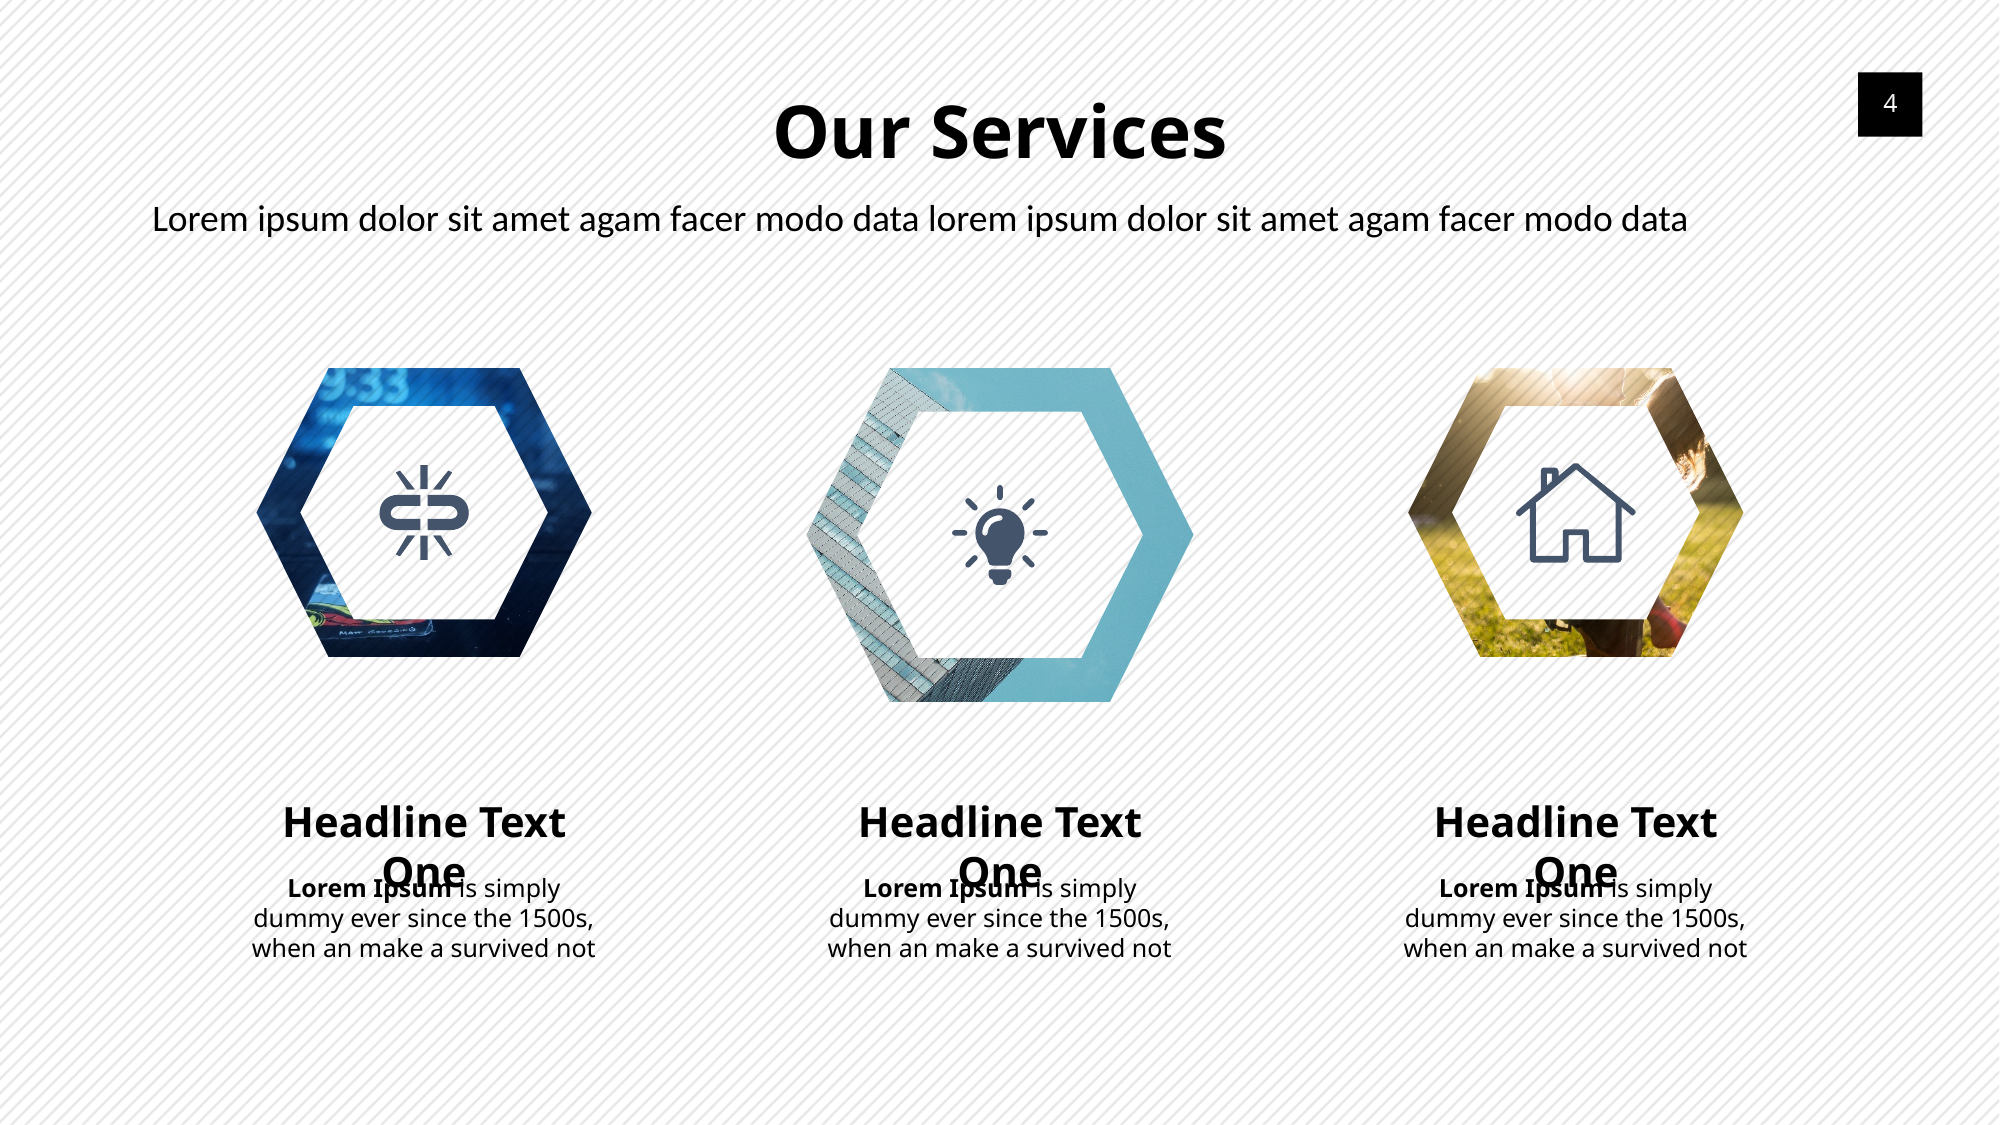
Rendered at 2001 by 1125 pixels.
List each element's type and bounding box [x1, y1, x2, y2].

text_box [231, 788, 617, 971]
text_box [1383, 788, 1769, 971]
picture [0, 0, 2000, 1125]
text_box [807, 788, 1193, 971]
text_box [379, 465, 469, 560]
